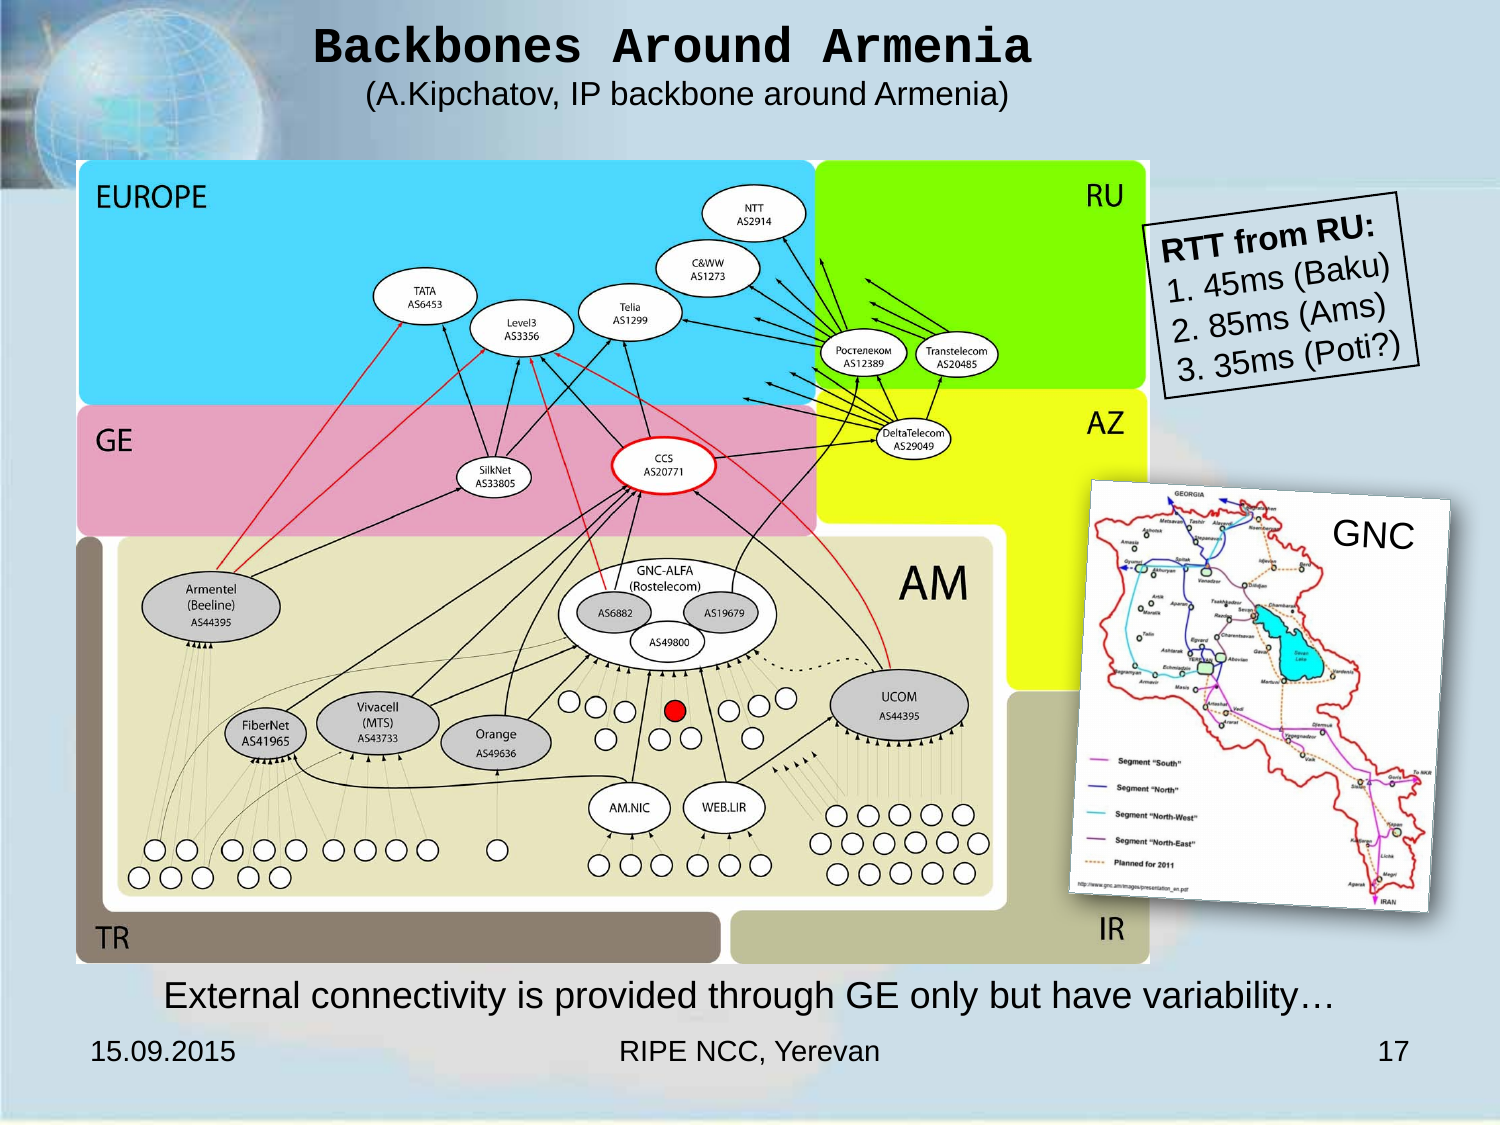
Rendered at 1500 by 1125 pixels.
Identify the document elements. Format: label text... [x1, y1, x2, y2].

picture [0, 0, 1500, 1125]
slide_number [74, 1024, 426, 1103]
text_box External connectivity is provided through GE only but have variability… [88, 964, 1412, 1024]
slide_number 17 [1074, 1024, 1426, 1103]
text_box RTT from RU: 1. 45ms (Baku) 2. 85ms (Ams) 3. 35ms (Poti?) [1154, 192, 1419, 399]
title Backbones Around Armenia (A.Kipchatov, IP backbone around Armenia) [212, 0, 1163, 126]
footer RIPE NCC, Yerevan [512, 1024, 988, 1103]
